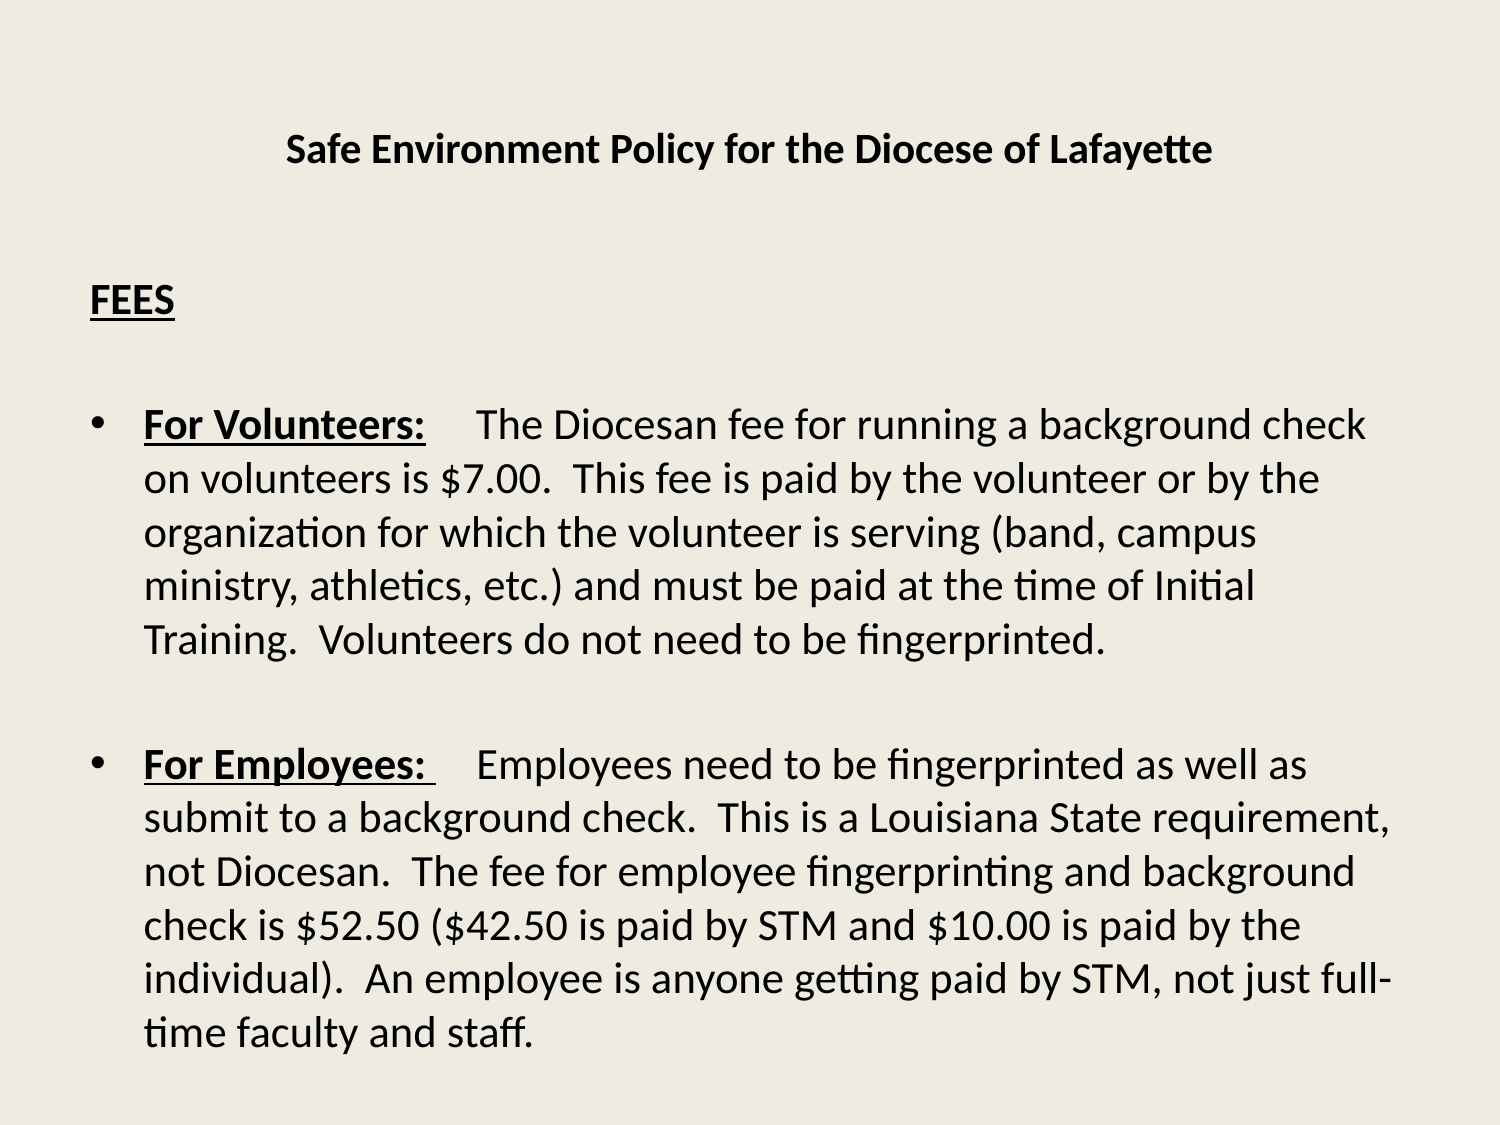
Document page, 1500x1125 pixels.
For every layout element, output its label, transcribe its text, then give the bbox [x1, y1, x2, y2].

list FEES For Volunteers: The Diocesan fee for running a background check on volunteers is $7.00. This fee is paid by the volunteer or by the organization for which the volunteer is serving (band, campus ministry, athletics, etc.) and must be paid at the time of Initial Training. Volunteers do not need to be fingerprinted. For Employees: Employees need to be fingerprinted as well as submit to a background check. This is a Louisiana State requirement, not Diocesan. The fee for employee fingerprinting and background check is $52.50 ($42.50 is paid by STM and $10.00 is paid by the individual). An employee is anyone getting paid by STM, not just full-time faculty and staff. [75, 262, 1425, 1075]
title Safe Environment Policy for the Diocese of Lafayette [75, 112, 1425, 233]
